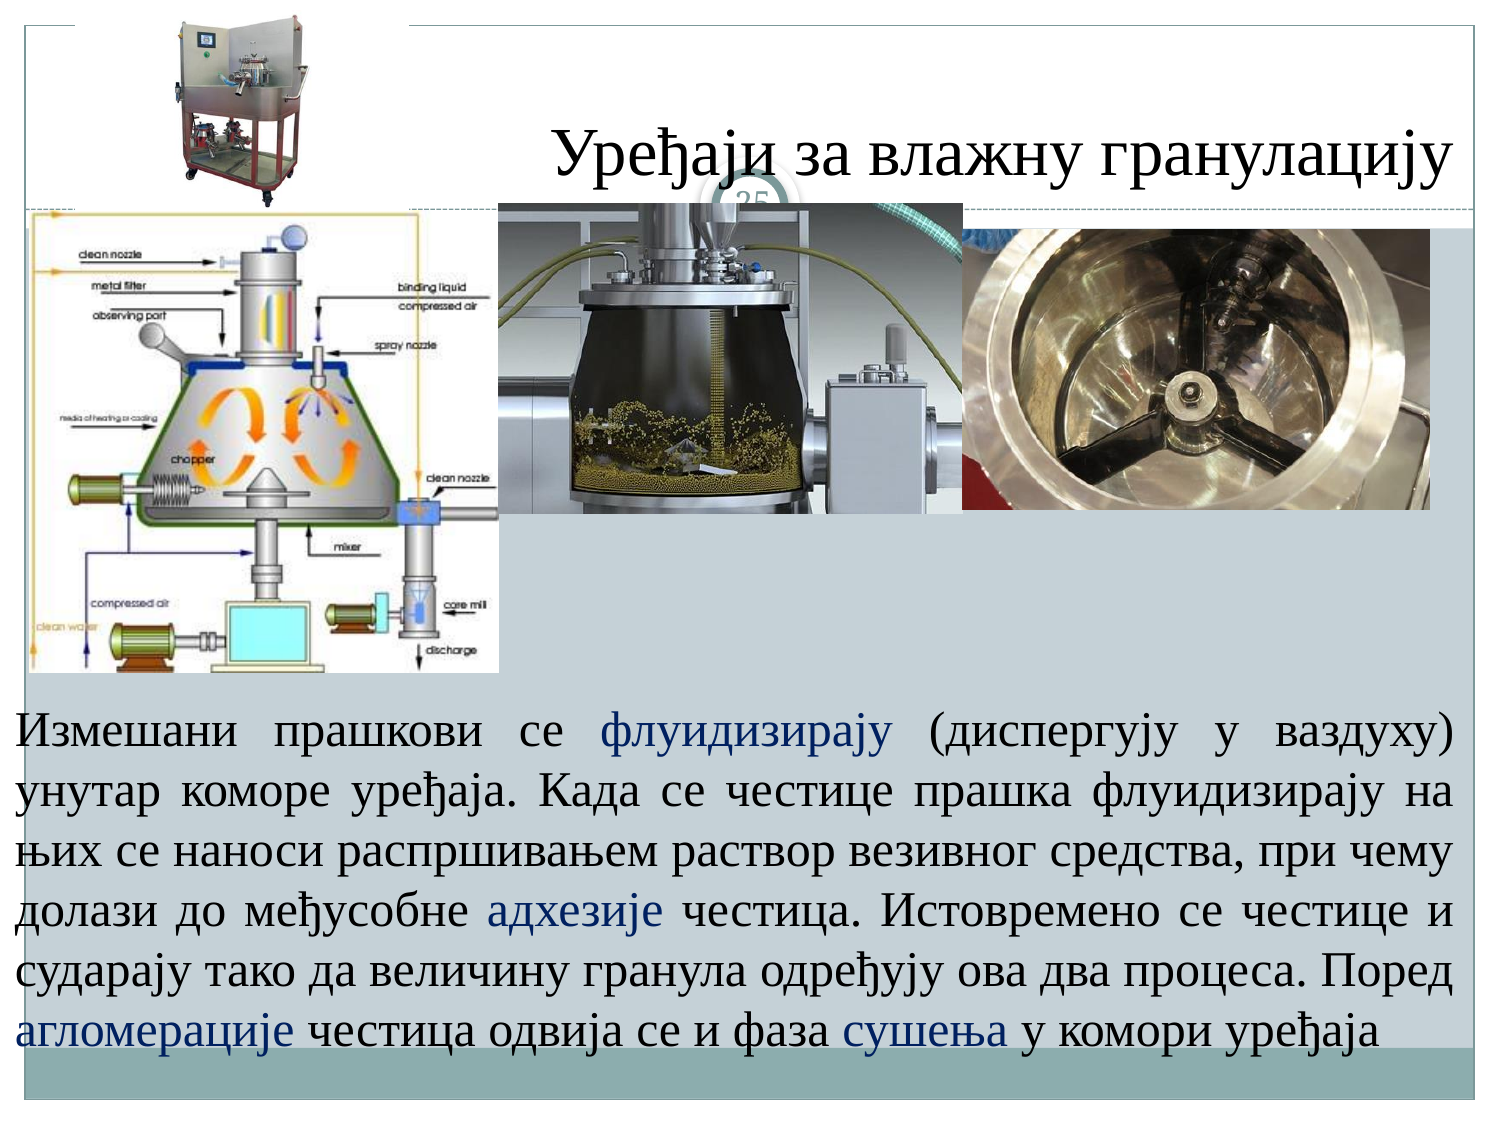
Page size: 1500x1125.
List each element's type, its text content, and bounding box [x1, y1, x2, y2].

text_box Измешани прашкови се флуидизирају (диспергују у ваздуху) унутар коморе уређаја. Када се честице прашка флуидизирају на њих се наноси распршивањем раствор везивног средства, при чему долази до међусобне адхезије честица. Истовремено се честице и сударају тако да величину гранула одређују ова два процеса. Поред агломерације честица одвија се и фаза сушења у комори уређаја [0, 688, 1470, 1064]
picture [74, 10, 409, 211]
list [29, 209, 499, 673]
slide_number 25 [715, 168, 791, 200]
title Уређаји за влажну гранулацију [415, 84, 1470, 197]
picture [497, 203, 1431, 514]
